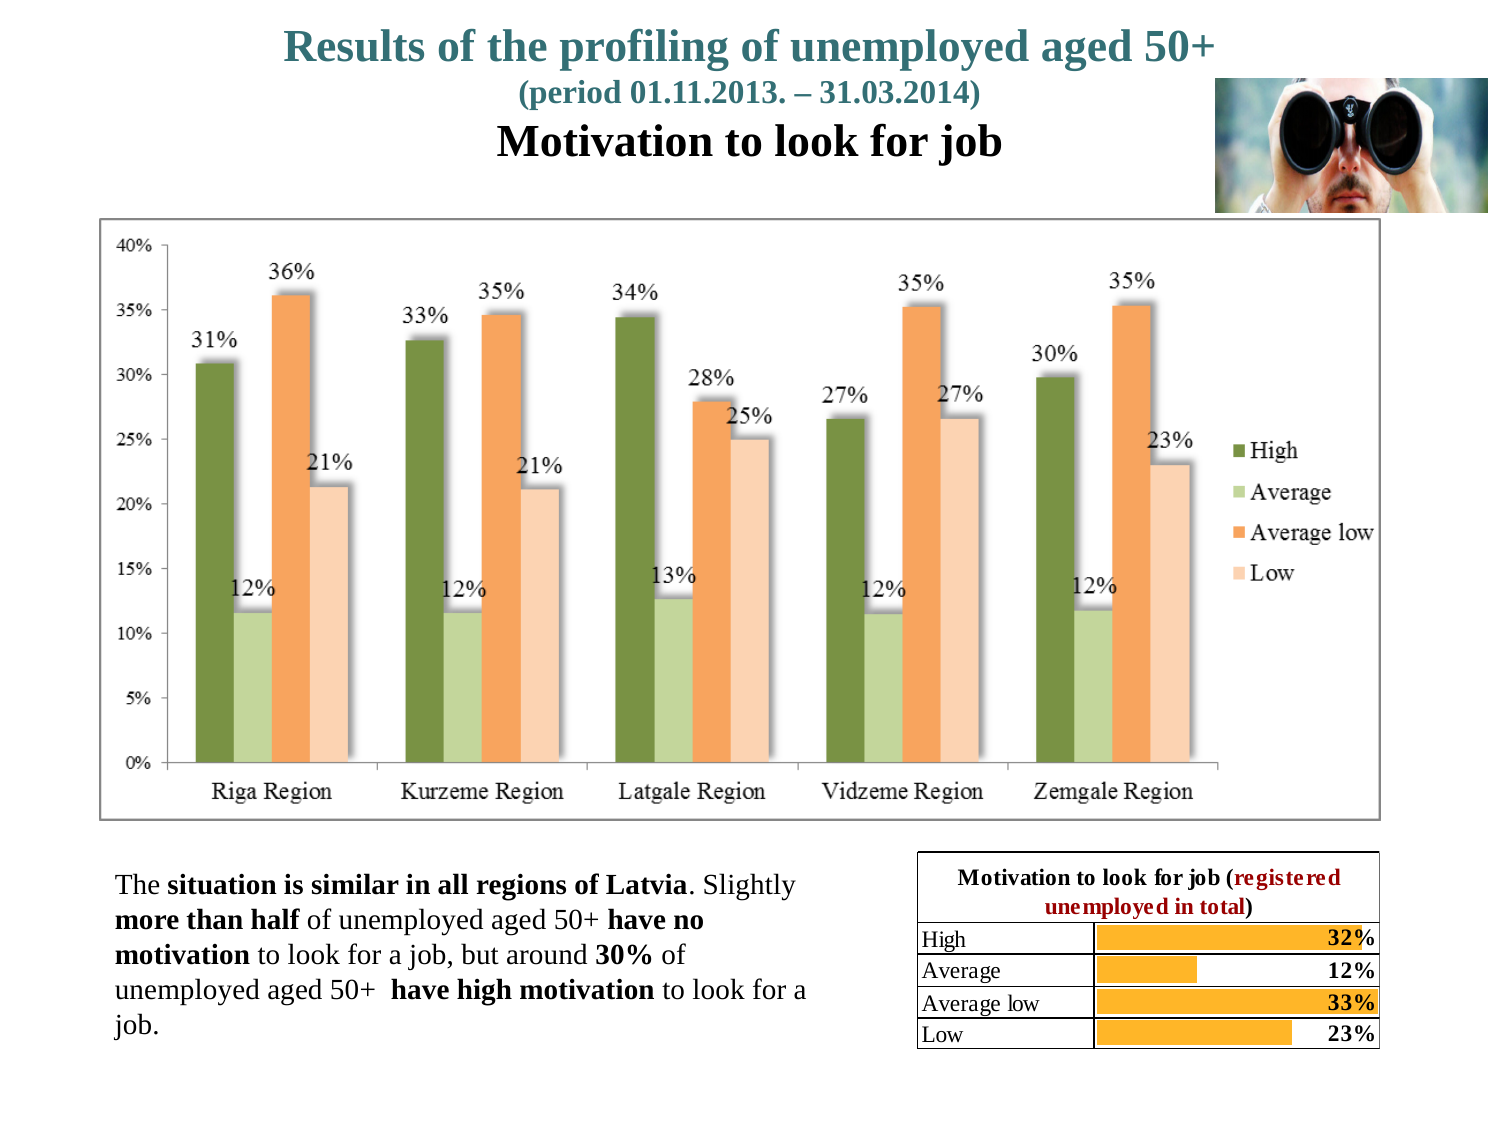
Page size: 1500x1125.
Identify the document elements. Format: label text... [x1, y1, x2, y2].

text_box Results of the profiling of unemployed aged 50+ (period 01.11.2013. – 31.03.2014) Motivation to look for job [74, 5, 1425, 175]
picture [99, 218, 1382, 821]
text_box The situation is similar in all regions of Latvia. Slightly more than half of unemployed aged 50+ have no motivation to look for a job, but around 30% of unemployed aged 50+ have high motivation to look for a job. [99, 858, 826, 1048]
picture [916, 851, 1382, 1051]
picture [1214, 78, 1488, 213]
